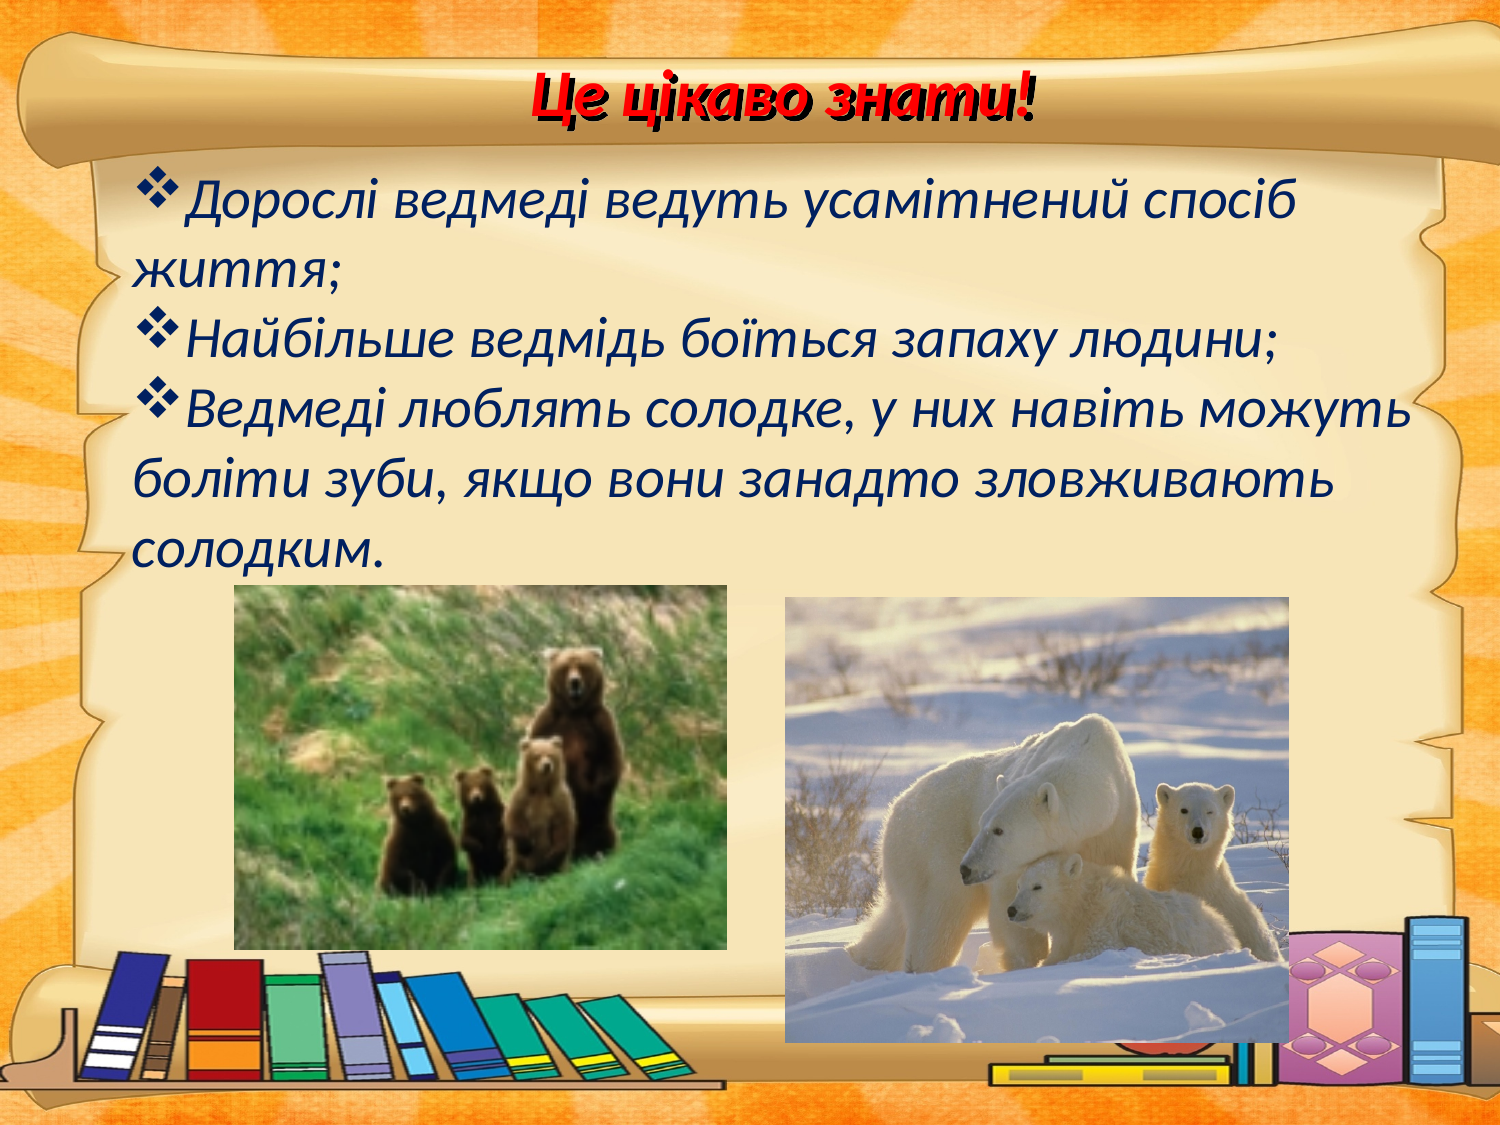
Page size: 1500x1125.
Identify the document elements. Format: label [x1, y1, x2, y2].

picture [784, 597, 1290, 1044]
list [0, 0, 1500, 1125]
picture [234, 585, 727, 950]
